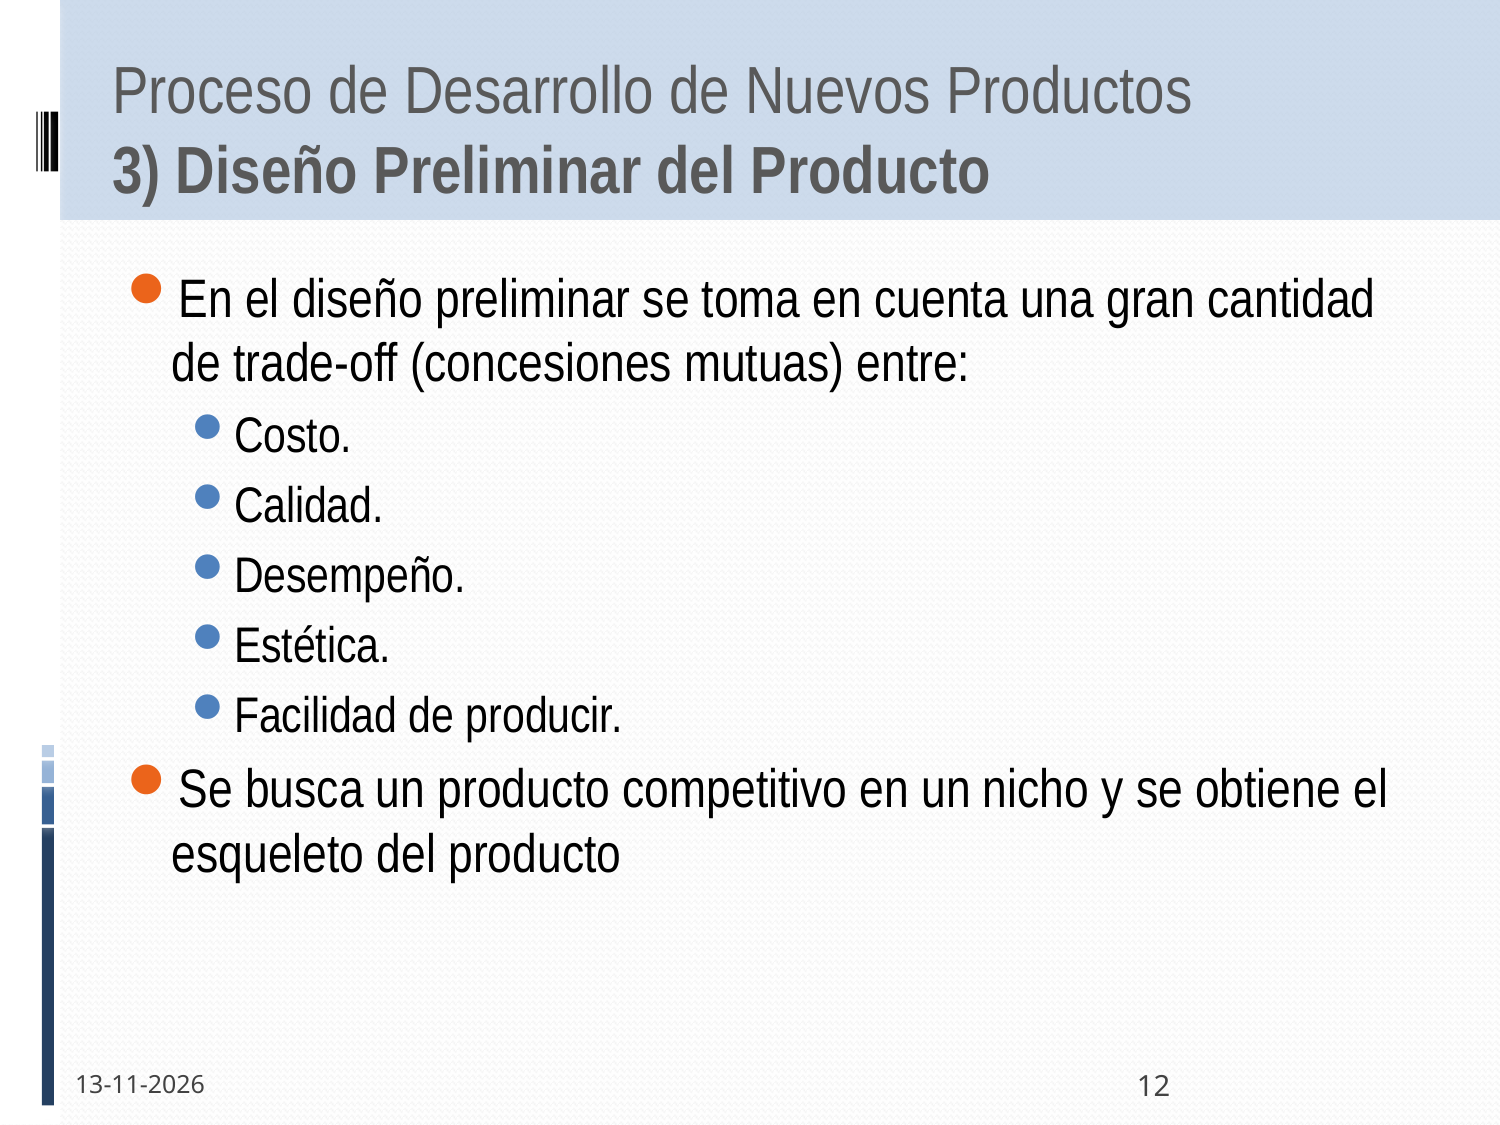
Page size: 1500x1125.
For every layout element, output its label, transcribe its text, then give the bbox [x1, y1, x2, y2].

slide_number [75, 1042, 243, 1103]
slide_number 12 [1045, 1046, 1171, 1107]
title Proceso de Desarrollo de Nuevos Productos 3) Diseño Preliminar del Producto [111, 18, 1436, 207]
list En el diseño preliminar se toma en cuenta una gran cantidad de trade-off (concesiones mutuas) entre: Costo. Calidad. Desempeño. Estética. Facilidad de producir. Se busca un producto competitivo en un nicho y se obtiene el esqueleto del producto [111, 255, 1436, 1038]
